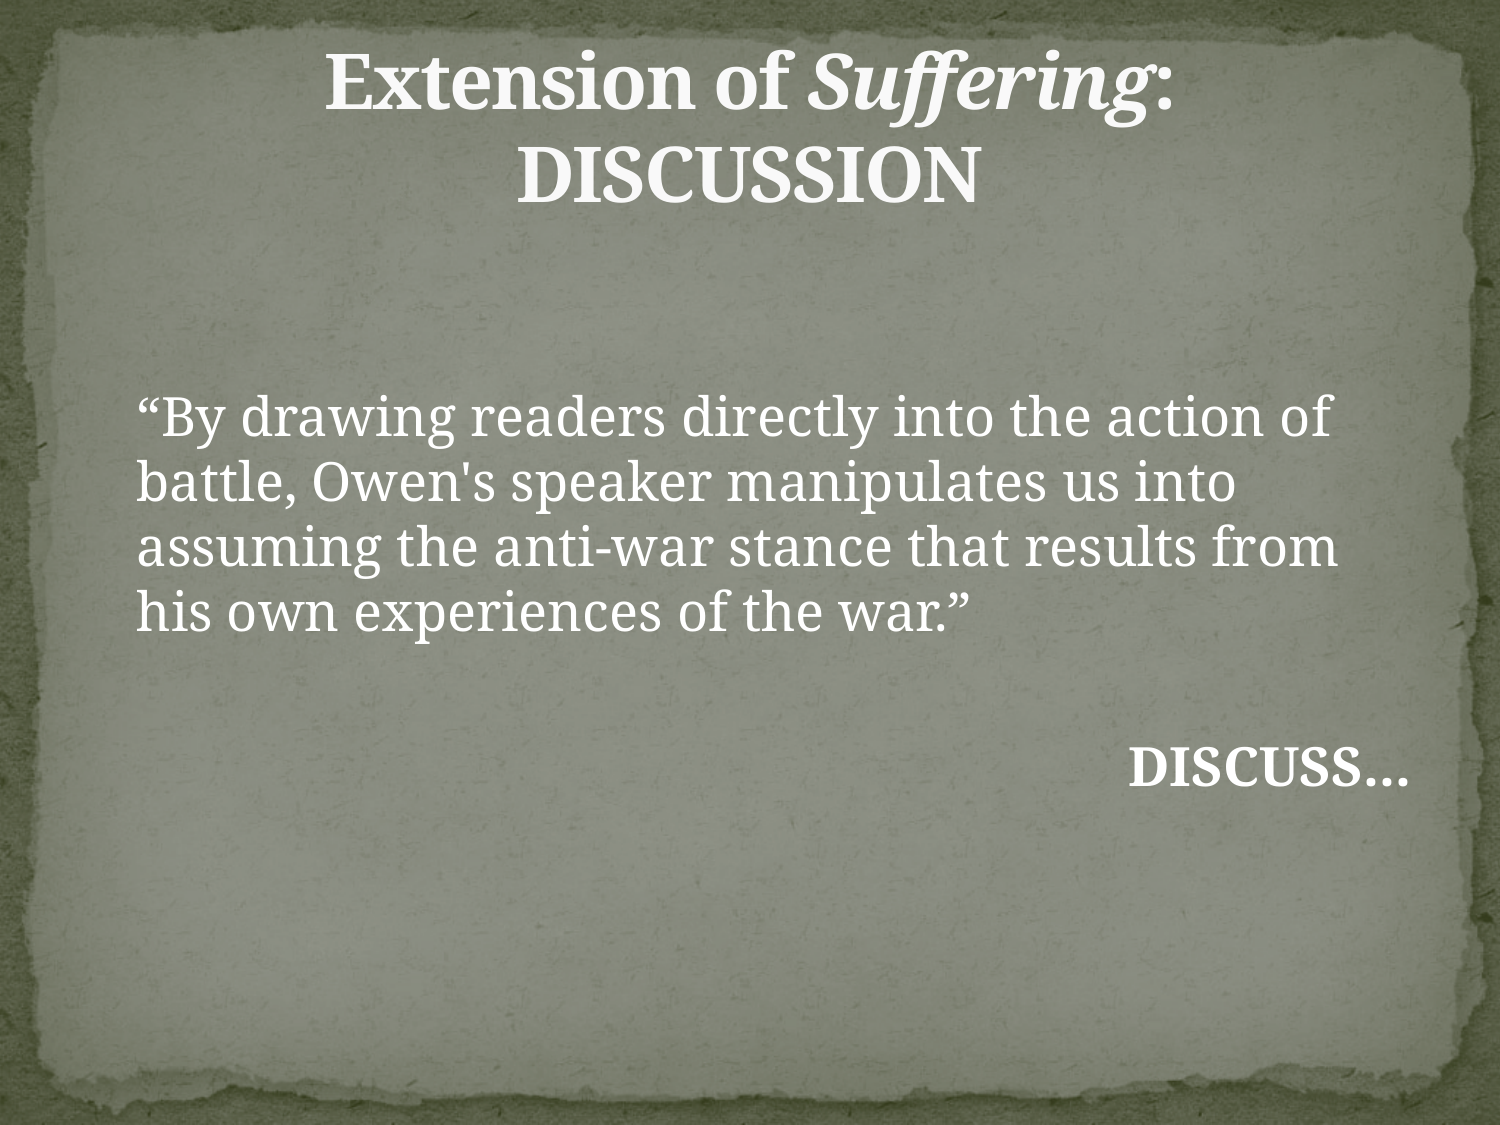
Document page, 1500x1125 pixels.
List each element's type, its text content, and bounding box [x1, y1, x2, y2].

title Extension of Suffering: DISCUSSION [74, 24, 1425, 225]
list “By drawing readers directly into the action of battle, Owen's speaker manipulates us into assuming the anti-war stance that results from his own experiences of the war.” DISCUSS... [76, 374, 1428, 1125]
